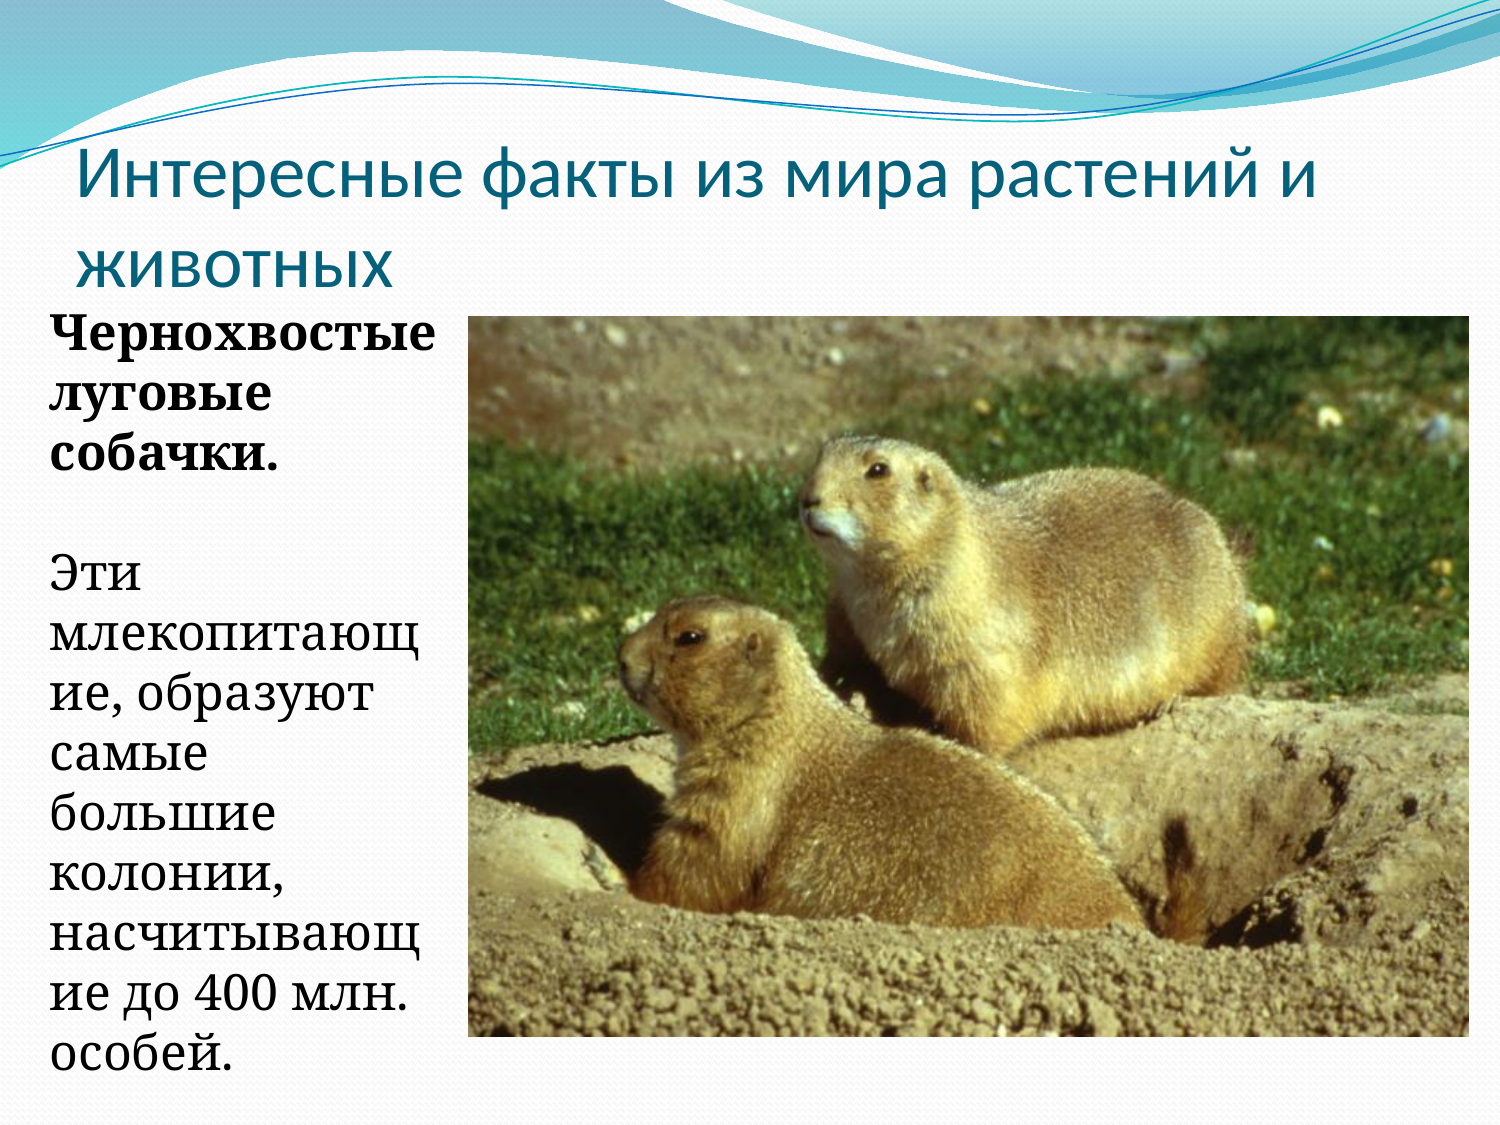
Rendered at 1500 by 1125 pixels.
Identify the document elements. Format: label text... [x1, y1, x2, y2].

text_box Чернохвостые луговые собачки. Эти млекопитающие, образуют самые большие колонии, насчитывающие до 400 млн. особей. [35, 292, 457, 1088]
title Интересные факты из мира растений и животных [75, 115, 1425, 303]
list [468, 316, 1470, 1037]
